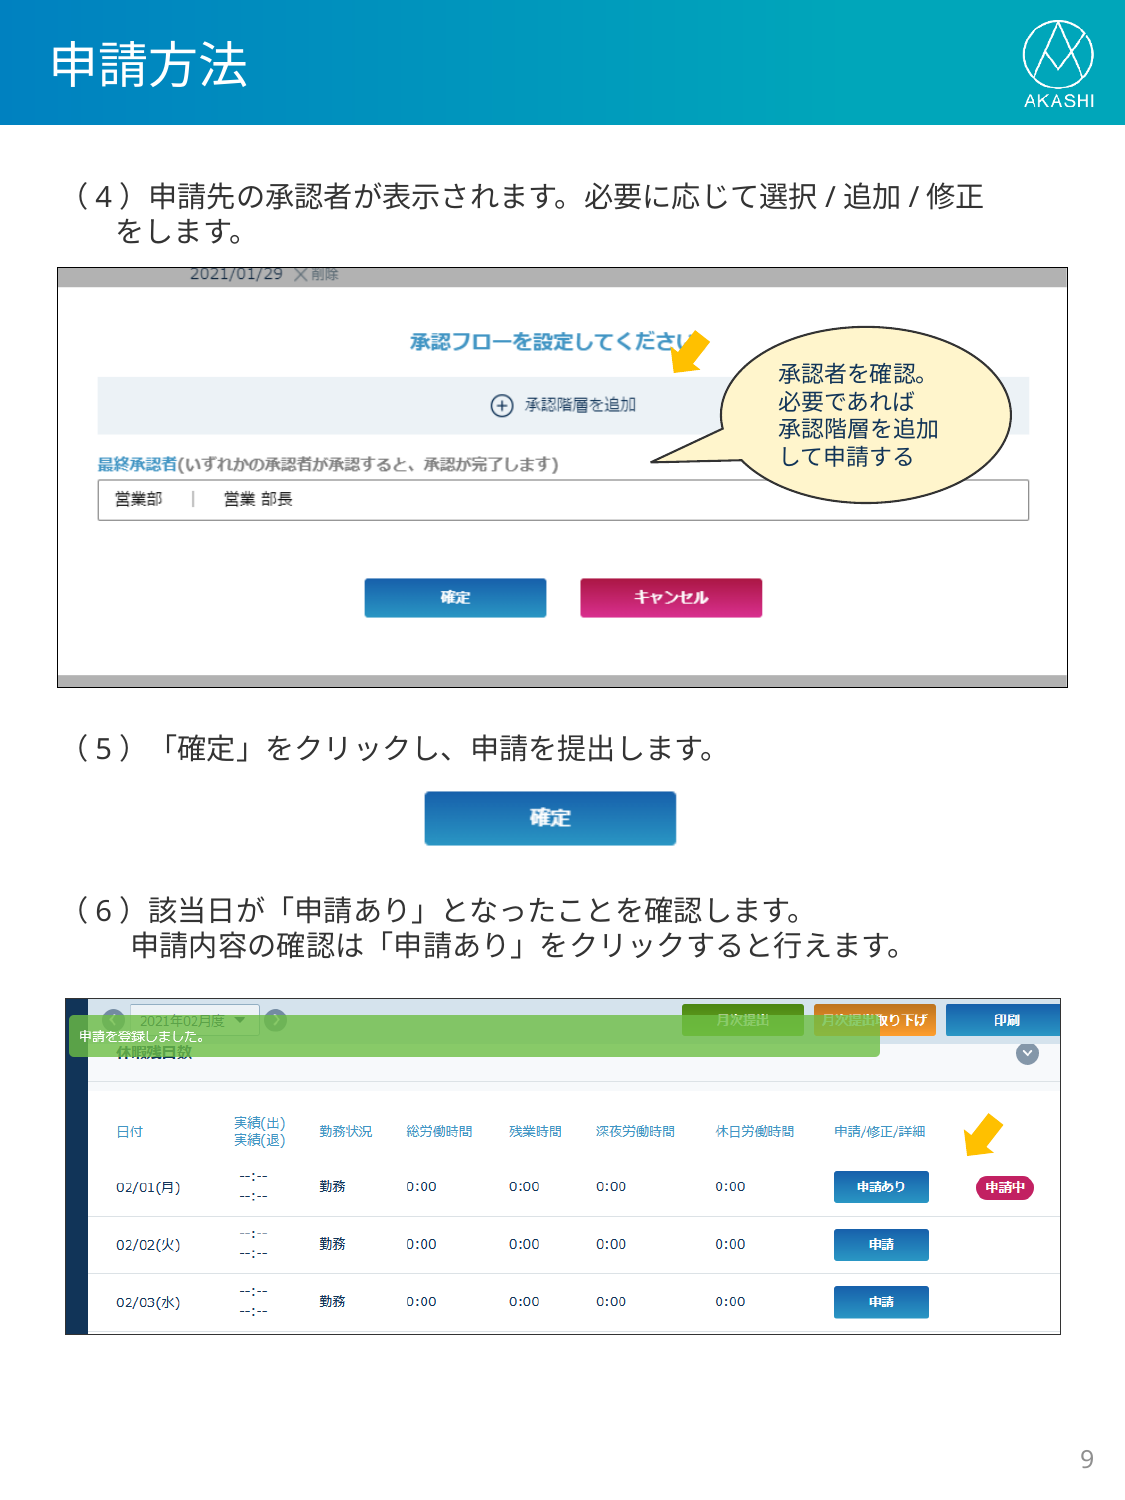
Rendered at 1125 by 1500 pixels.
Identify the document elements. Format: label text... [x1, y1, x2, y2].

text_box （5）「確定」をクリックし、申請を提出します。 [44, 723, 1022, 773]
text_box （4）申請先の承認者が表示されます。必要に応じて選択/追加/修正をします。 [44, 171, 1022, 257]
picture [65, 998, 1061, 1335]
text_box （6）該当日が「申請あり」となったことを確認します。 申請内容の確認は「申請あり」をクリックすると行えます。 [44, 885, 1022, 970]
slide_number 8 [856, 1420, 1110, 1500]
title 申請方法 [33, 0, 1045, 123]
picture [414, 779, 689, 857]
picture [1045, 9, 1103, 117]
picture [58, 268, 1067, 687]
